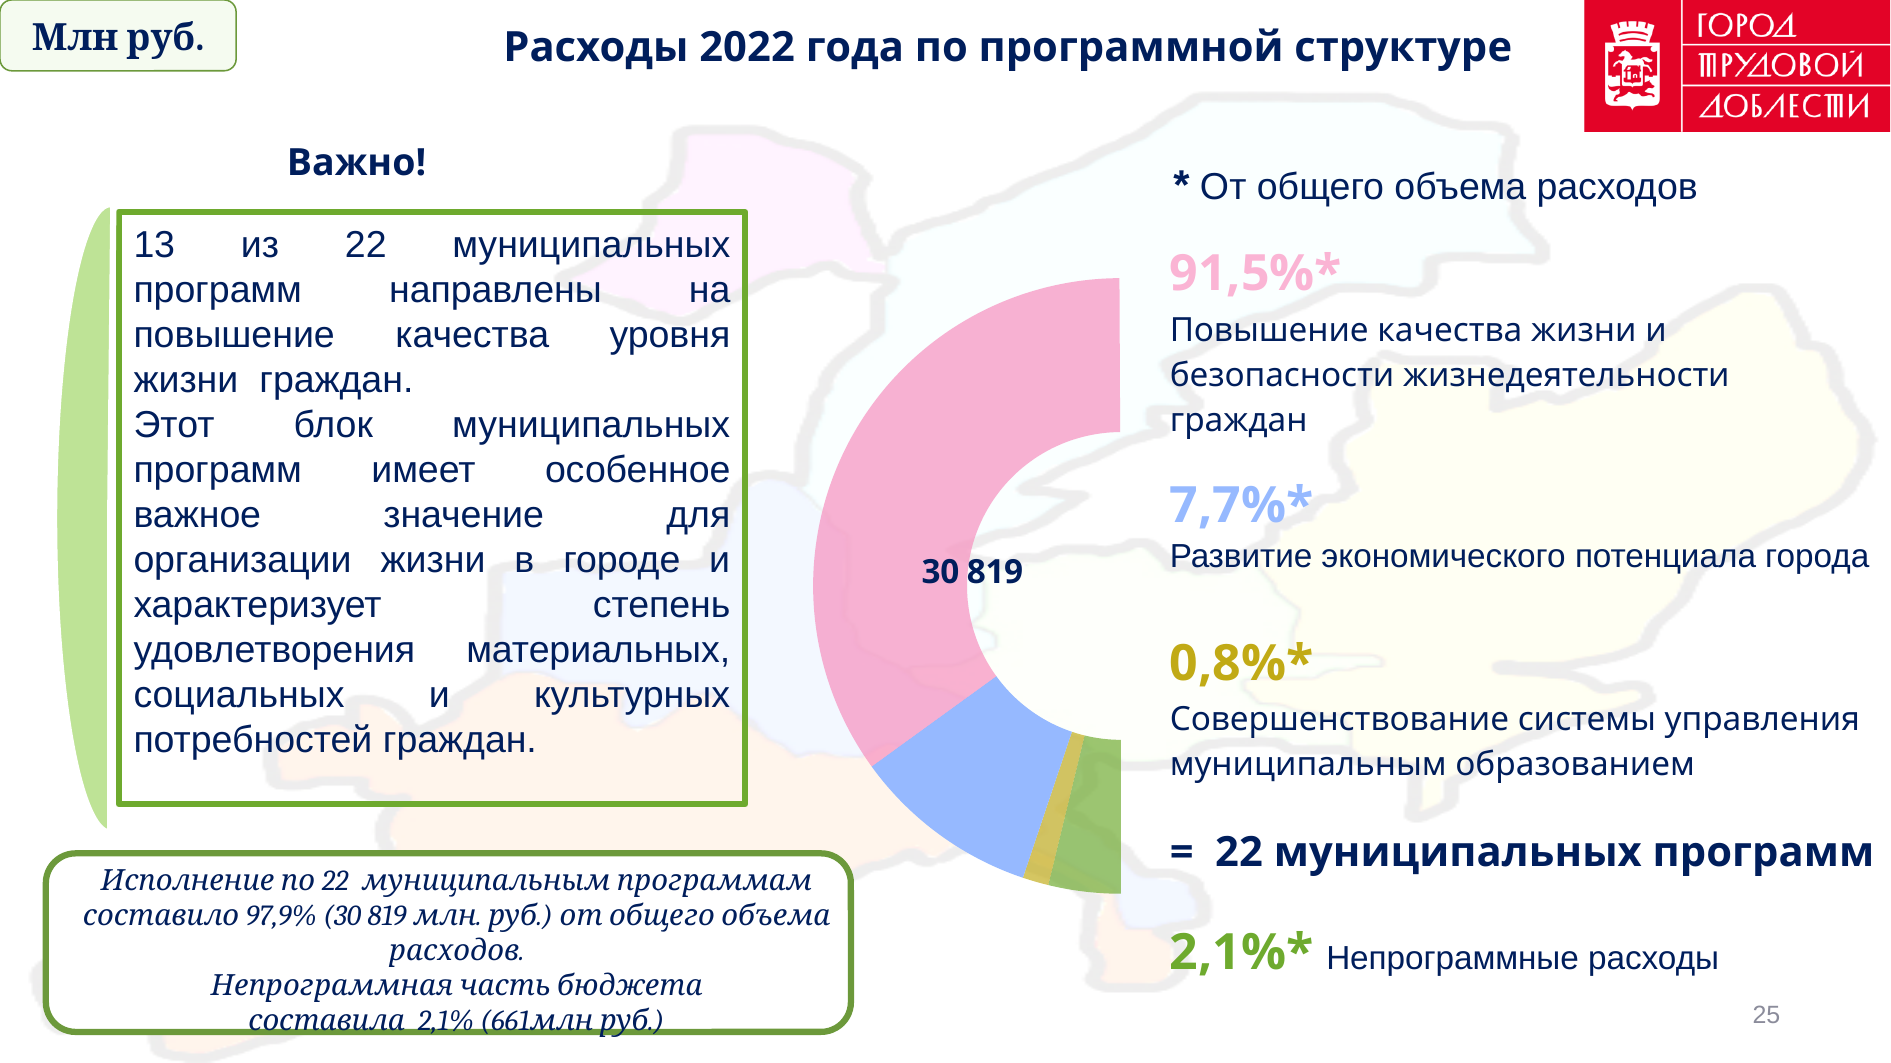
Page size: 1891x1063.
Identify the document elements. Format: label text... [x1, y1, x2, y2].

chart [568, 116, 1667, 1063]
text_box Млн руб. [0, 0, 240, 74]
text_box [118, 211, 757, 805]
picture [26, 0, 1891, 1063]
title Расходы 2022 года по программной структуре [317, 0, 1584, 89]
